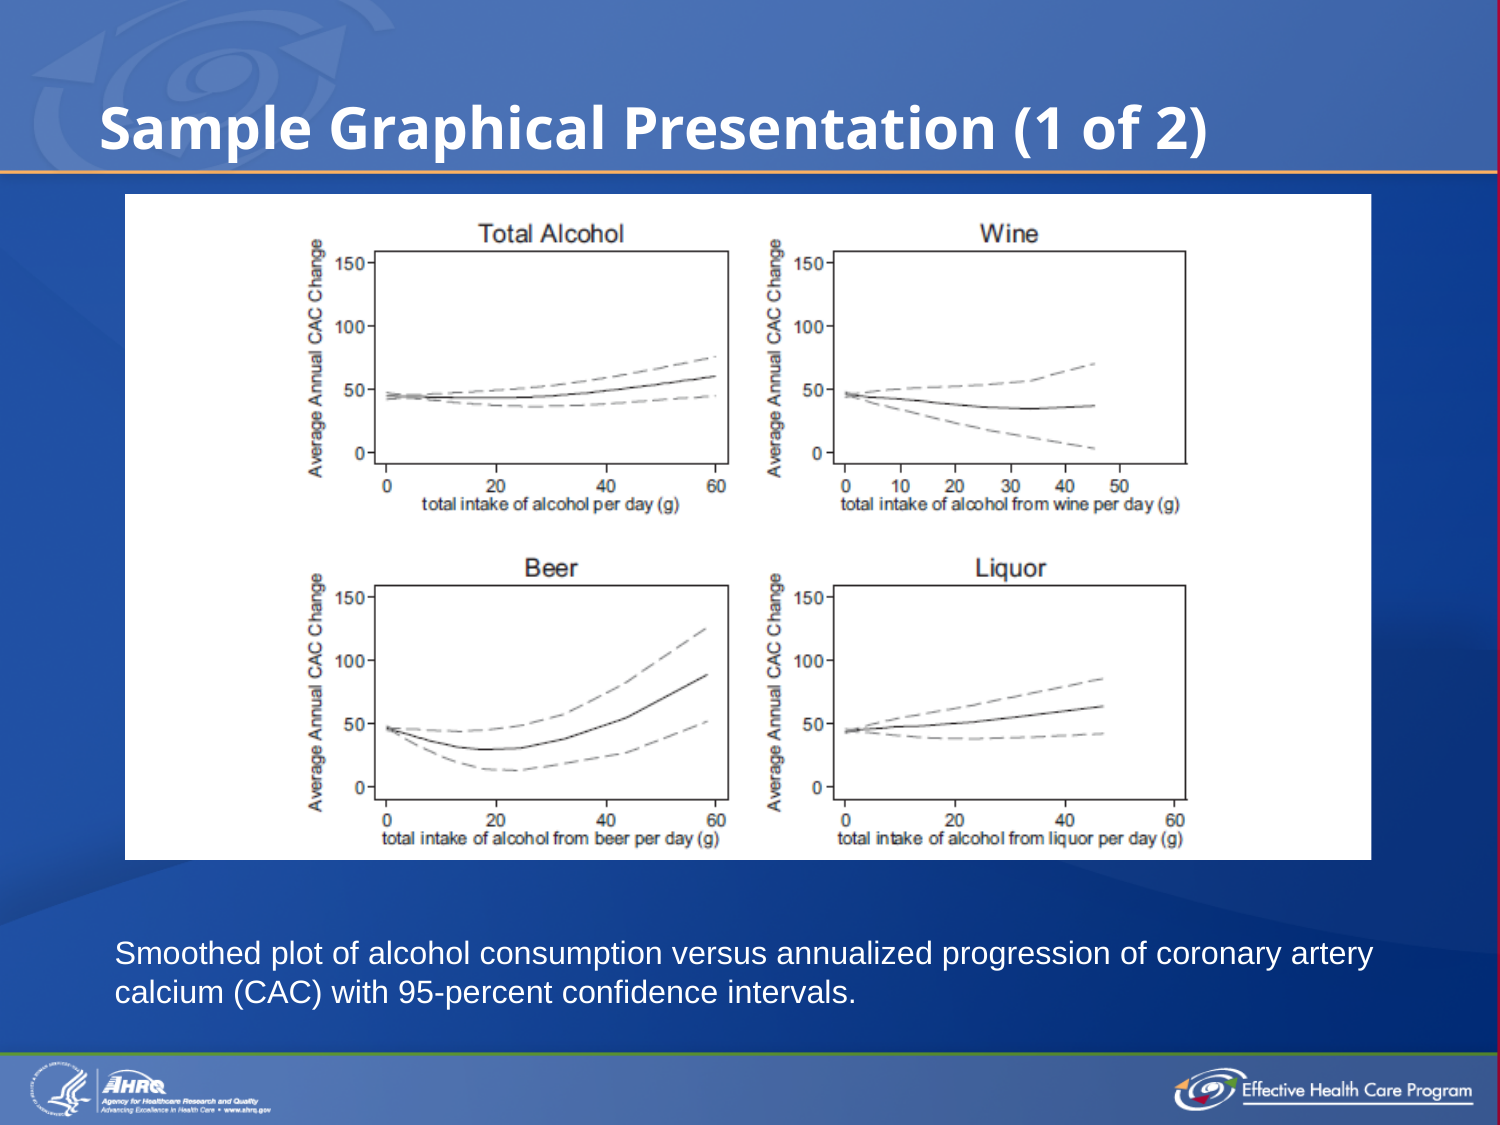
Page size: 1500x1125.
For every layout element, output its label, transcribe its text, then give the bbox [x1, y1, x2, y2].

title Sample Graphical Presentation (1 of 2) [99, 21, 1450, 163]
text_box Smoothed plot of alcohol consumption versus annualized progression of coronary artery calcium (CAC) with 95-percent confidence intervals. [99, 924, 1454, 1018]
picture [0, 0, 1500, 1125]
